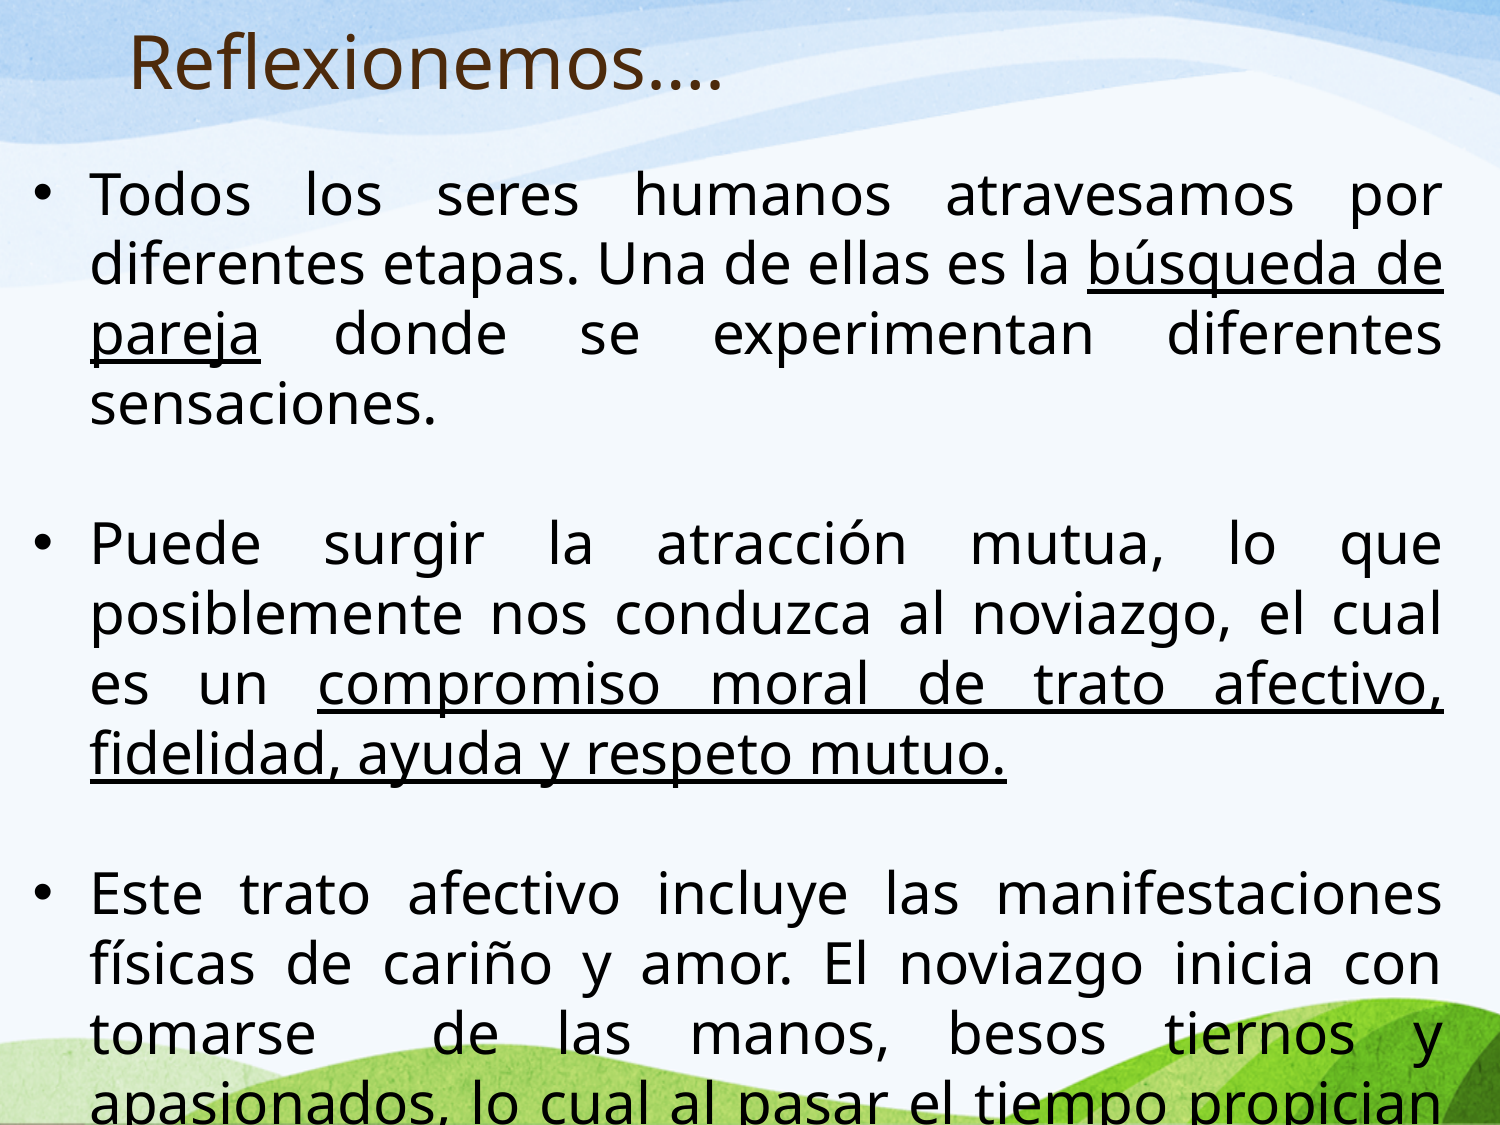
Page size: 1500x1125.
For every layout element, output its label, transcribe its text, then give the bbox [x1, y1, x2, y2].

list Todos los seres humanos atravesamos por diferentes etapas. Una de ellas es la búsqueda de pareja donde se experimentan diferentes sensaciones. Puede surgir la atracción mutua, lo que posiblemente nos conduzca al noviazgo, el cual es un compromiso moral de trato afectivo, fidelidad, ayuda y respeto mutuo. Este trato afectivo incluye las manifestaciones físicas de cariño y amor. El noviazgo inicia con tomarse de las manos, besos tiernos y apasionados, lo cual al pasar el tiempo propician las relaciones sexuales. [17, 149, 1459, 1097]
title Reflexionemos…. [112, 0, 1350, 114]
picture [0, 0, 1500, 1125]
